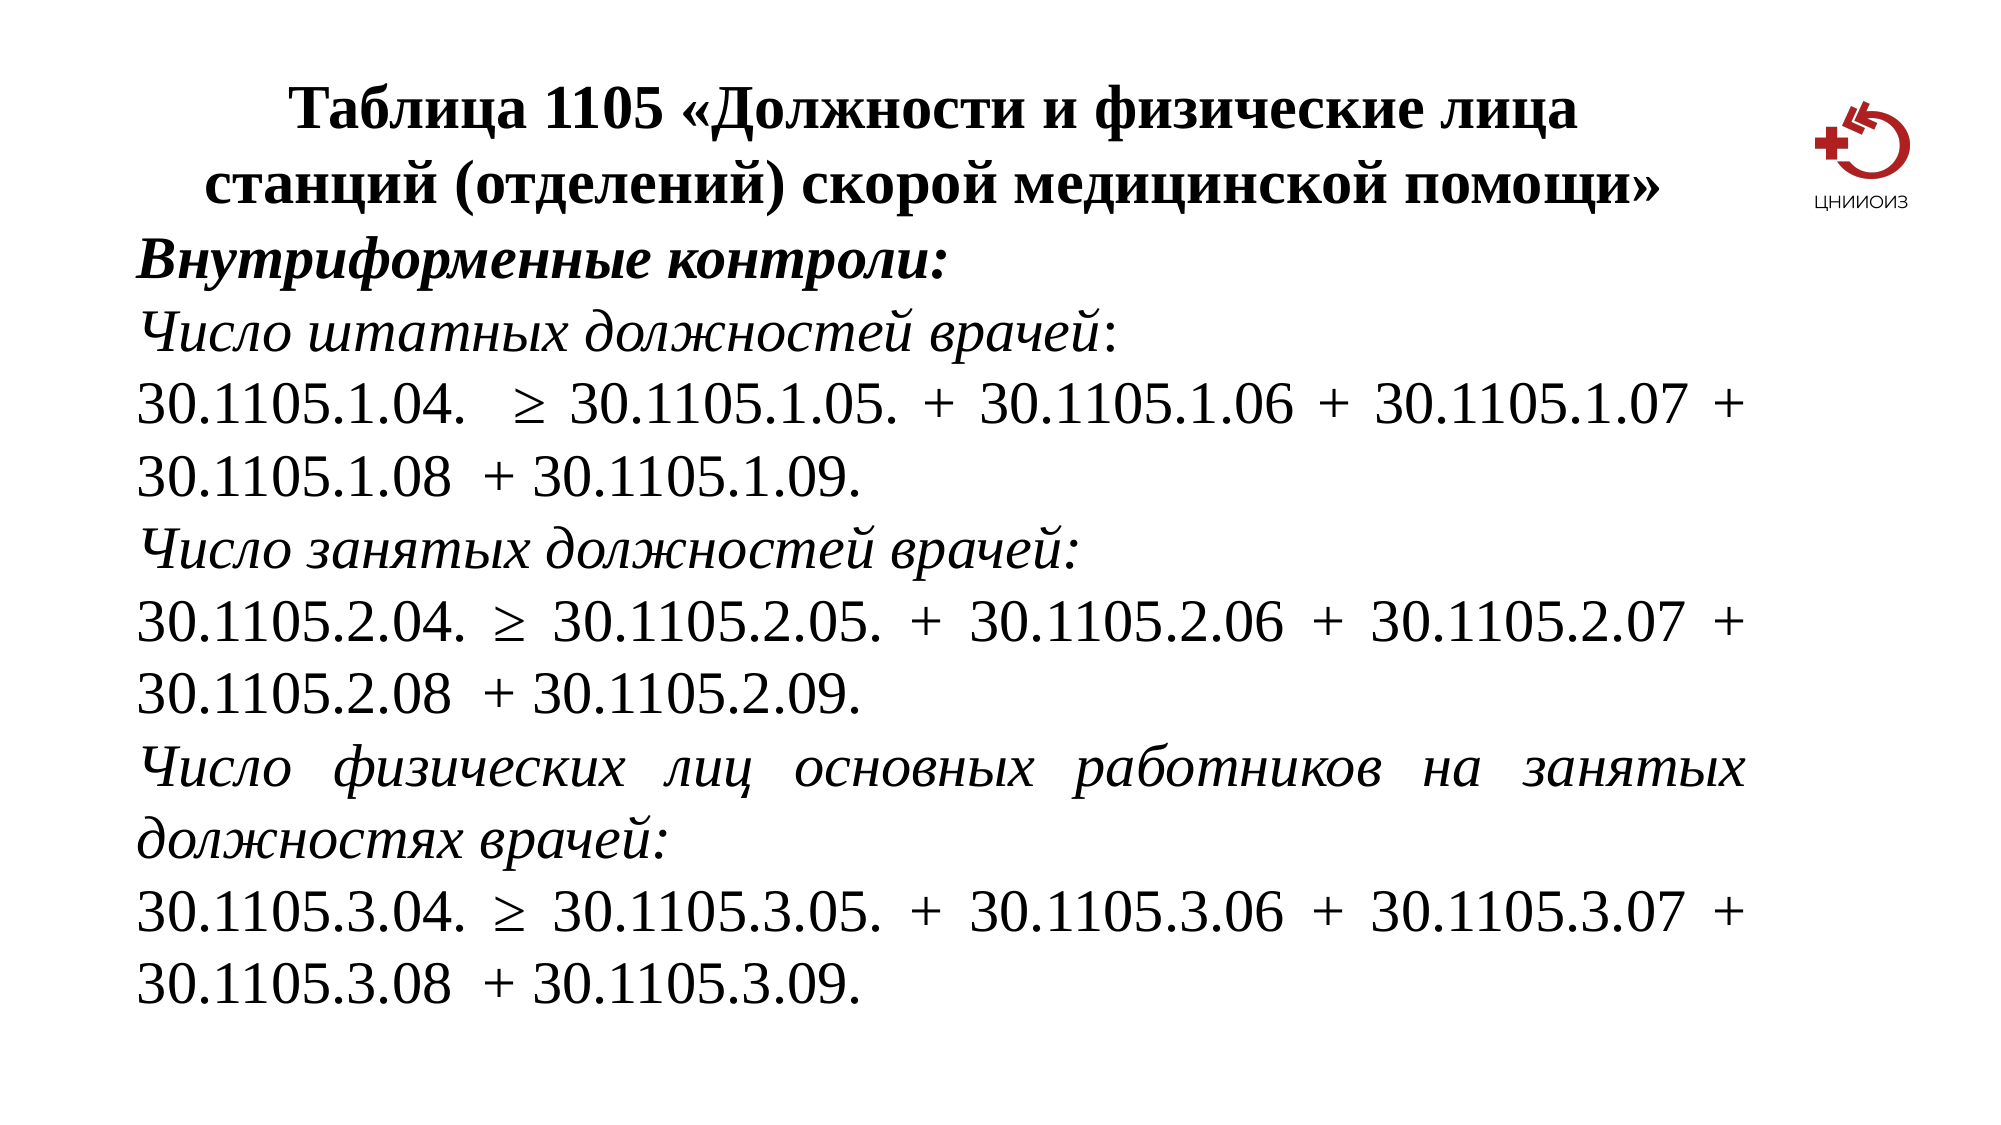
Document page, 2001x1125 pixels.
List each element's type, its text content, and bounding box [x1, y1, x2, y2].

picture [1815, 100, 1910, 212]
title Таблица 1105 «Должности и физические лица станций (отделений) скорой медицинской помощи» [160, 46, 1709, 210]
list Внутриформенные контроли: Число штатных должностей врачей: 30.1105.1.04. ≥ 30.1105.1.05. + 30.1105.1.06 + 30.1105.1.07 + 30.1105.1.08 + 30.1105.1.09. Число занятых должностей врачей: 30.1105.2.04. ≥ 30.1105.2.05. + 30.1105.2.06 + 30.1105.2.07 + 30.1105.2.08 + 30.1105.2.09. Число физических лиц основных работников на занятых должностях врачей: 30.1105.3.04. ≥ 30.1105.3.05. + 30.1105.3.06 + 30.1105.3.07 + 30.1105.3.08 + 30.1105.3.09. [121, 210, 1764, 1067]
